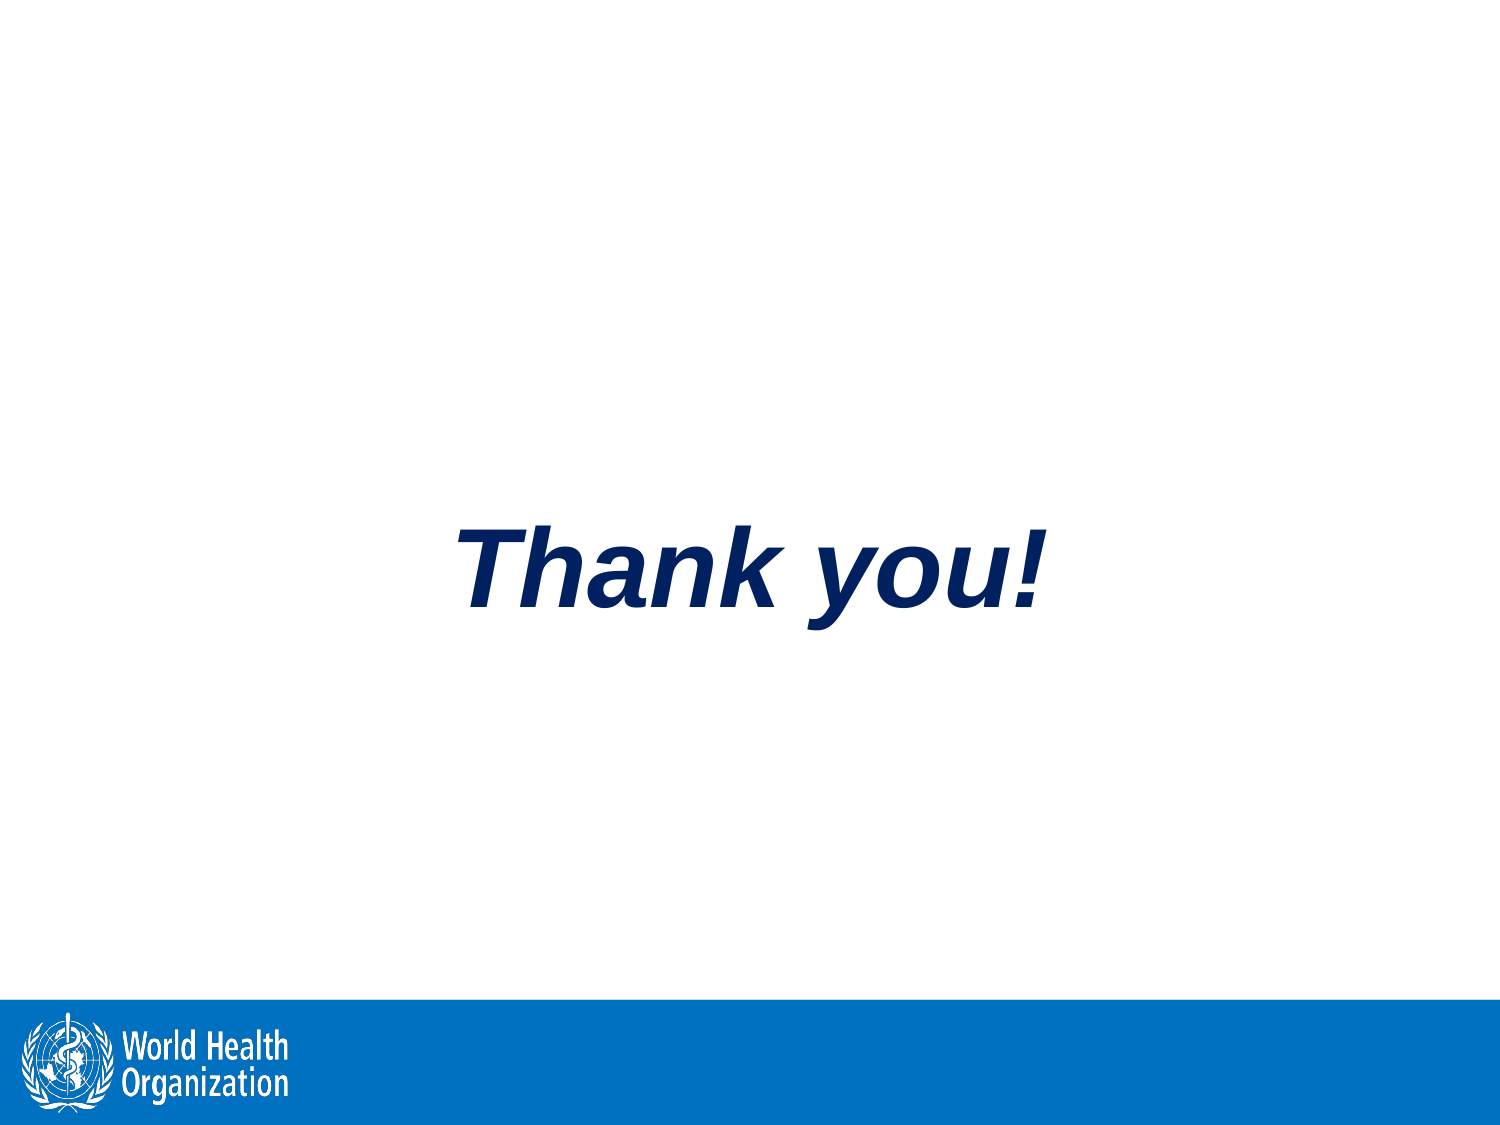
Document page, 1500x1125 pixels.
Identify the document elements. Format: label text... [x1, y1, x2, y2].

picture [21, 1012, 288, 1113]
title Thank you! [112, 441, 1388, 683]
